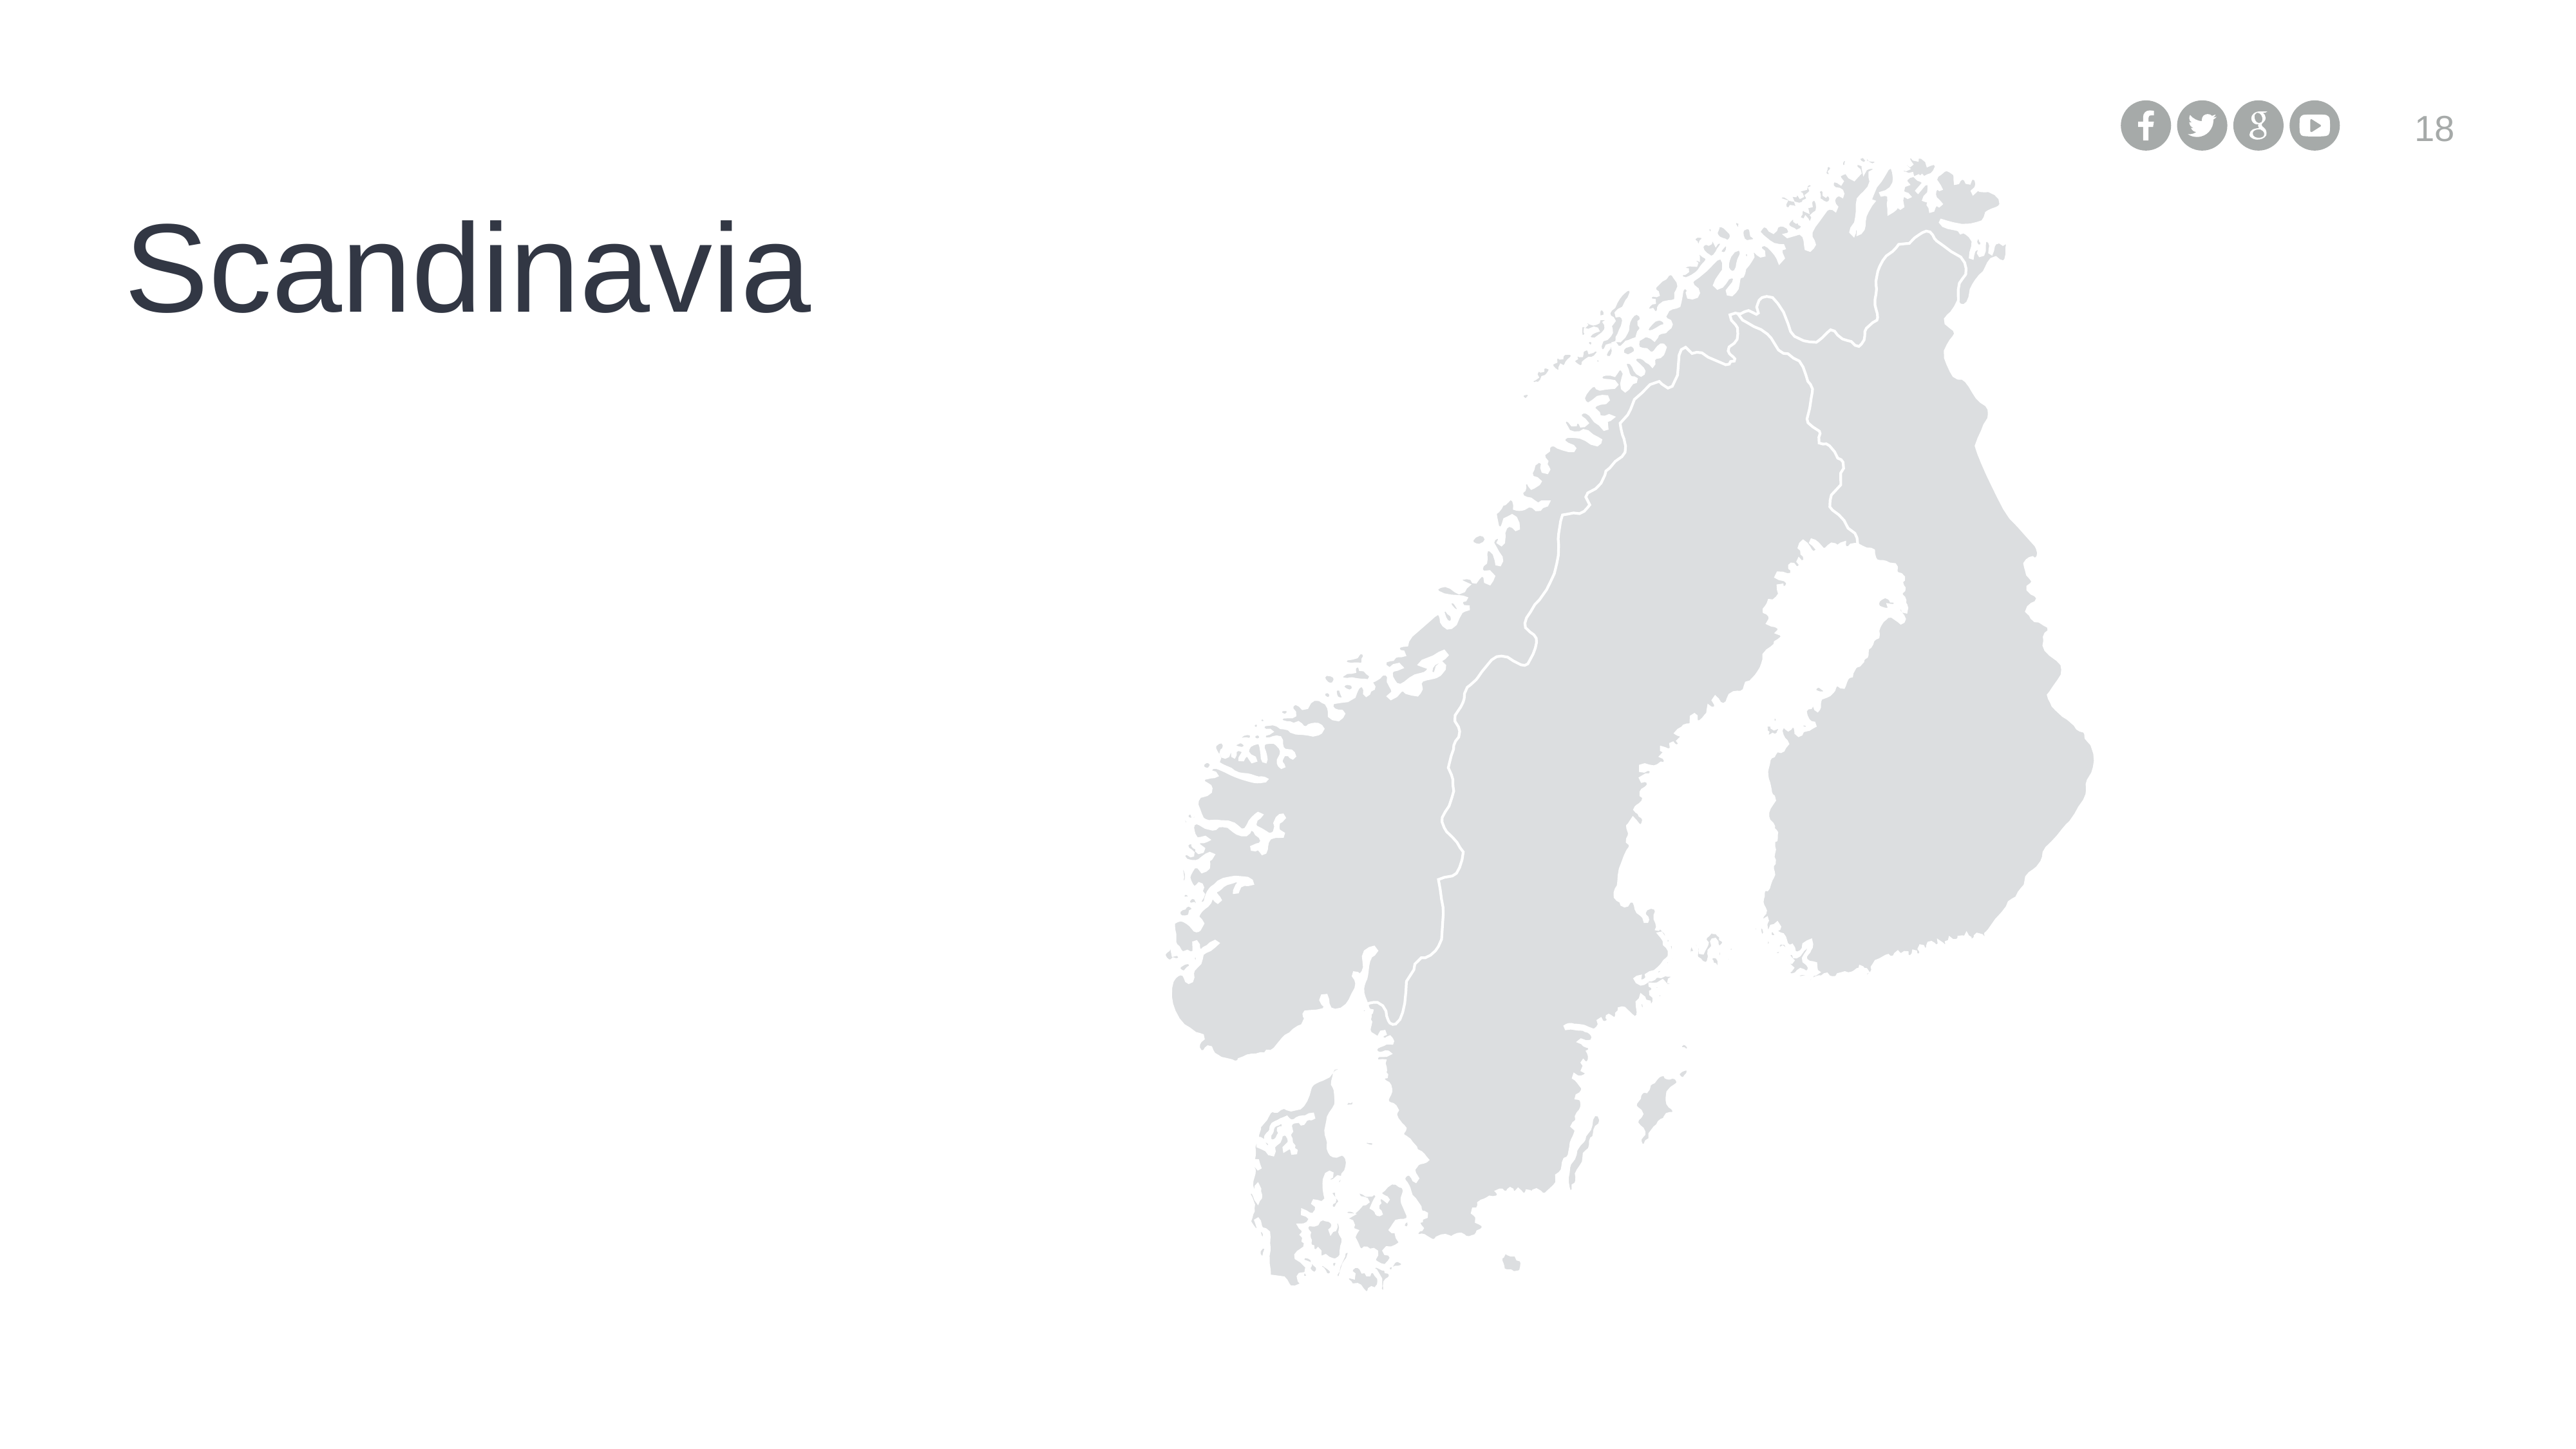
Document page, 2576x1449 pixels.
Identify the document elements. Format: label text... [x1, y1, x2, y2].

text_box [1164, 156, 2096, 1293]
title Scandinavia [117, 178, 1160, 415]
slide_number 18 [2407, 97, 2468, 158]
